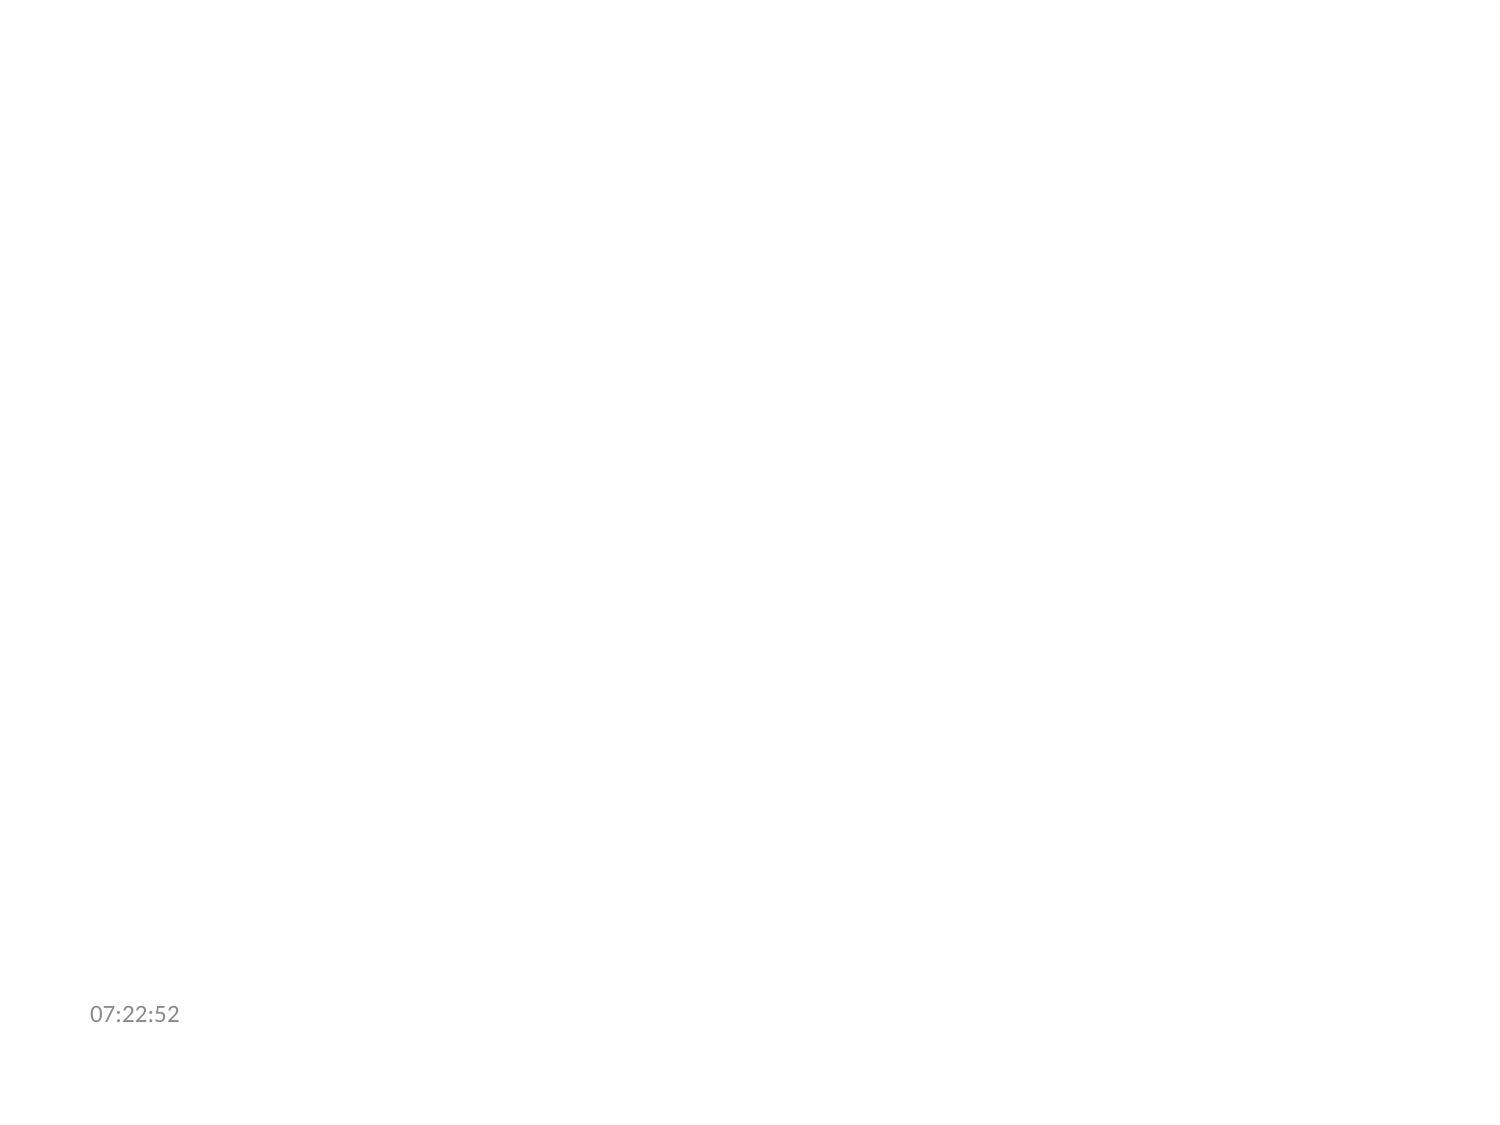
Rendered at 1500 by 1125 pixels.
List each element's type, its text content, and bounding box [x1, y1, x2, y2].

text_box 15:35:09 [75, 982, 425, 1043]
